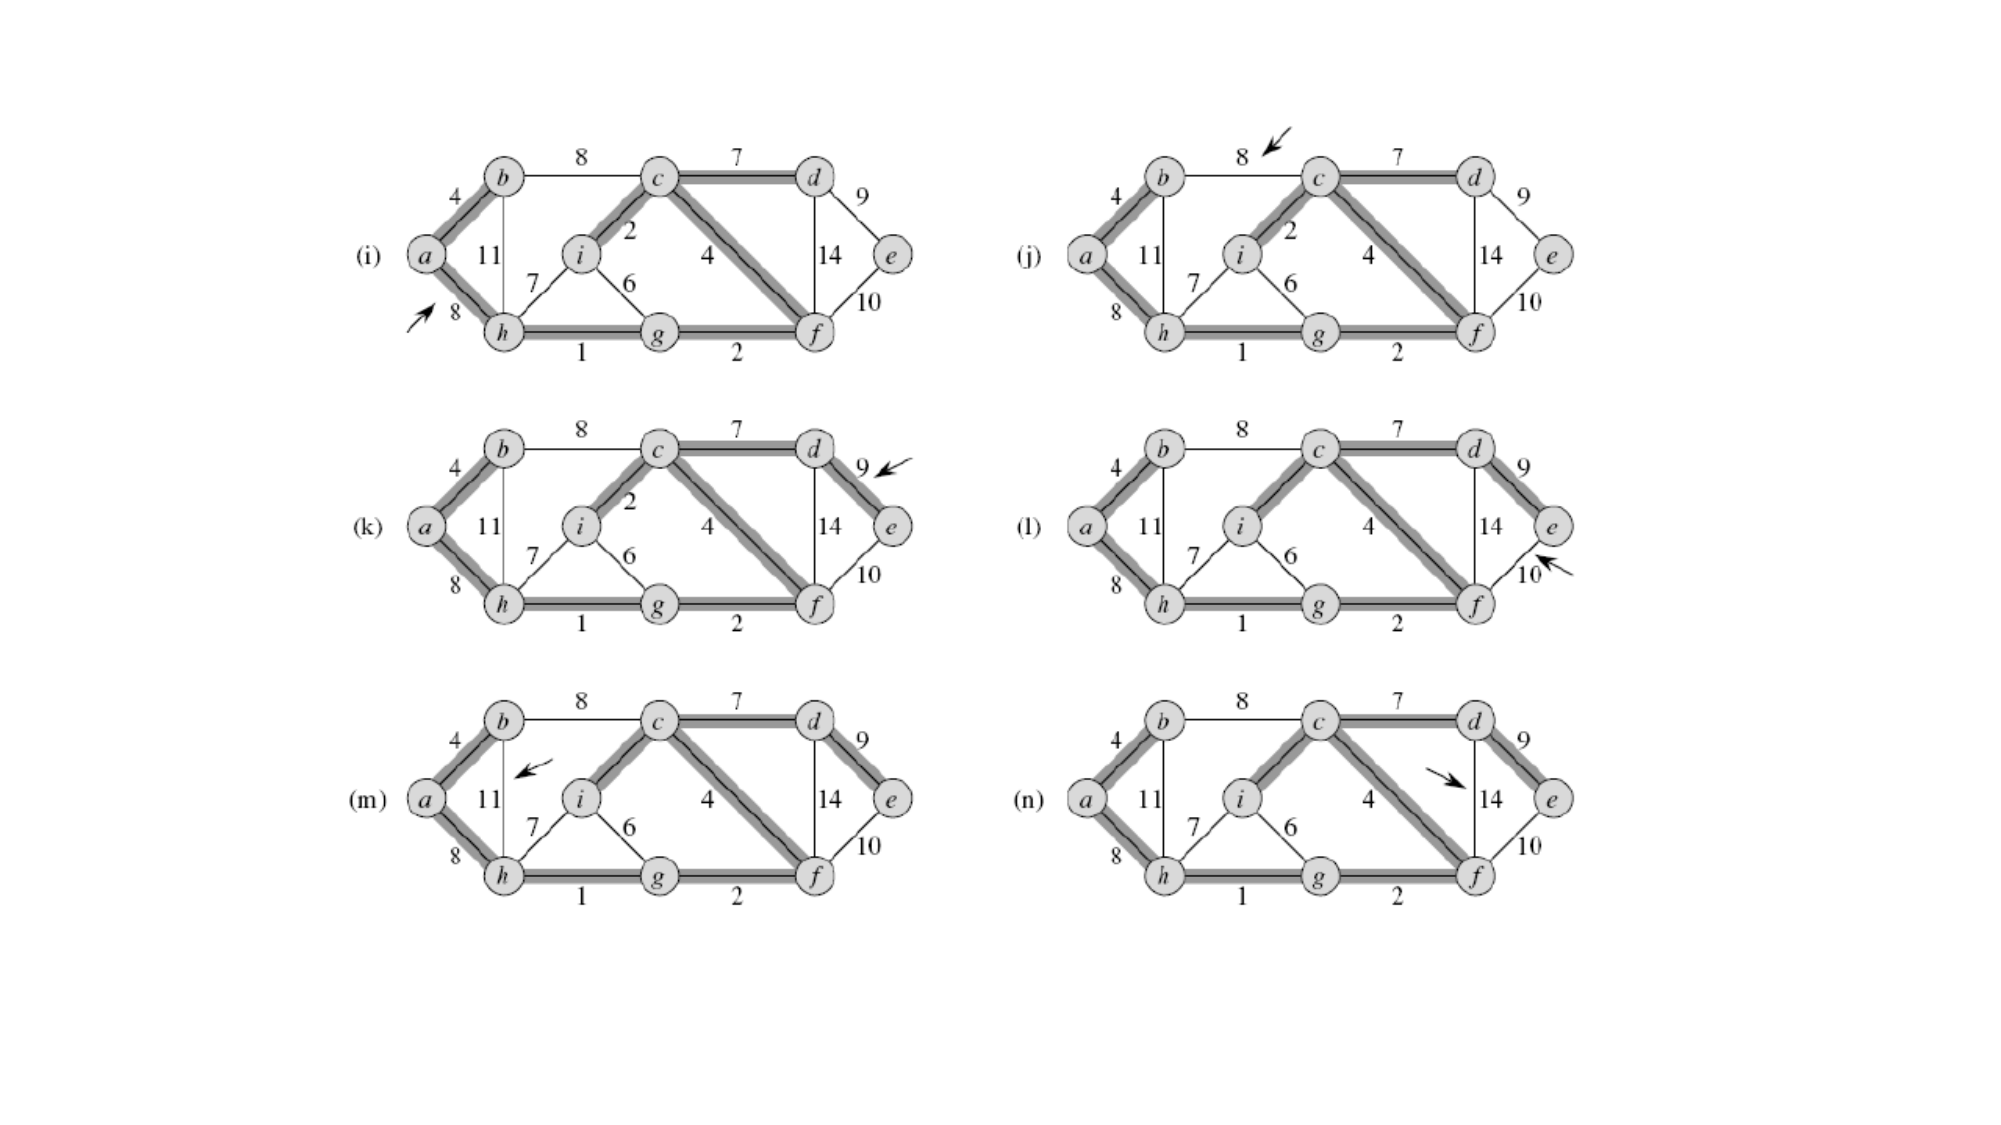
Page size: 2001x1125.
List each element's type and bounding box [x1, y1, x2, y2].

picture [323, 108, 1604, 928]
